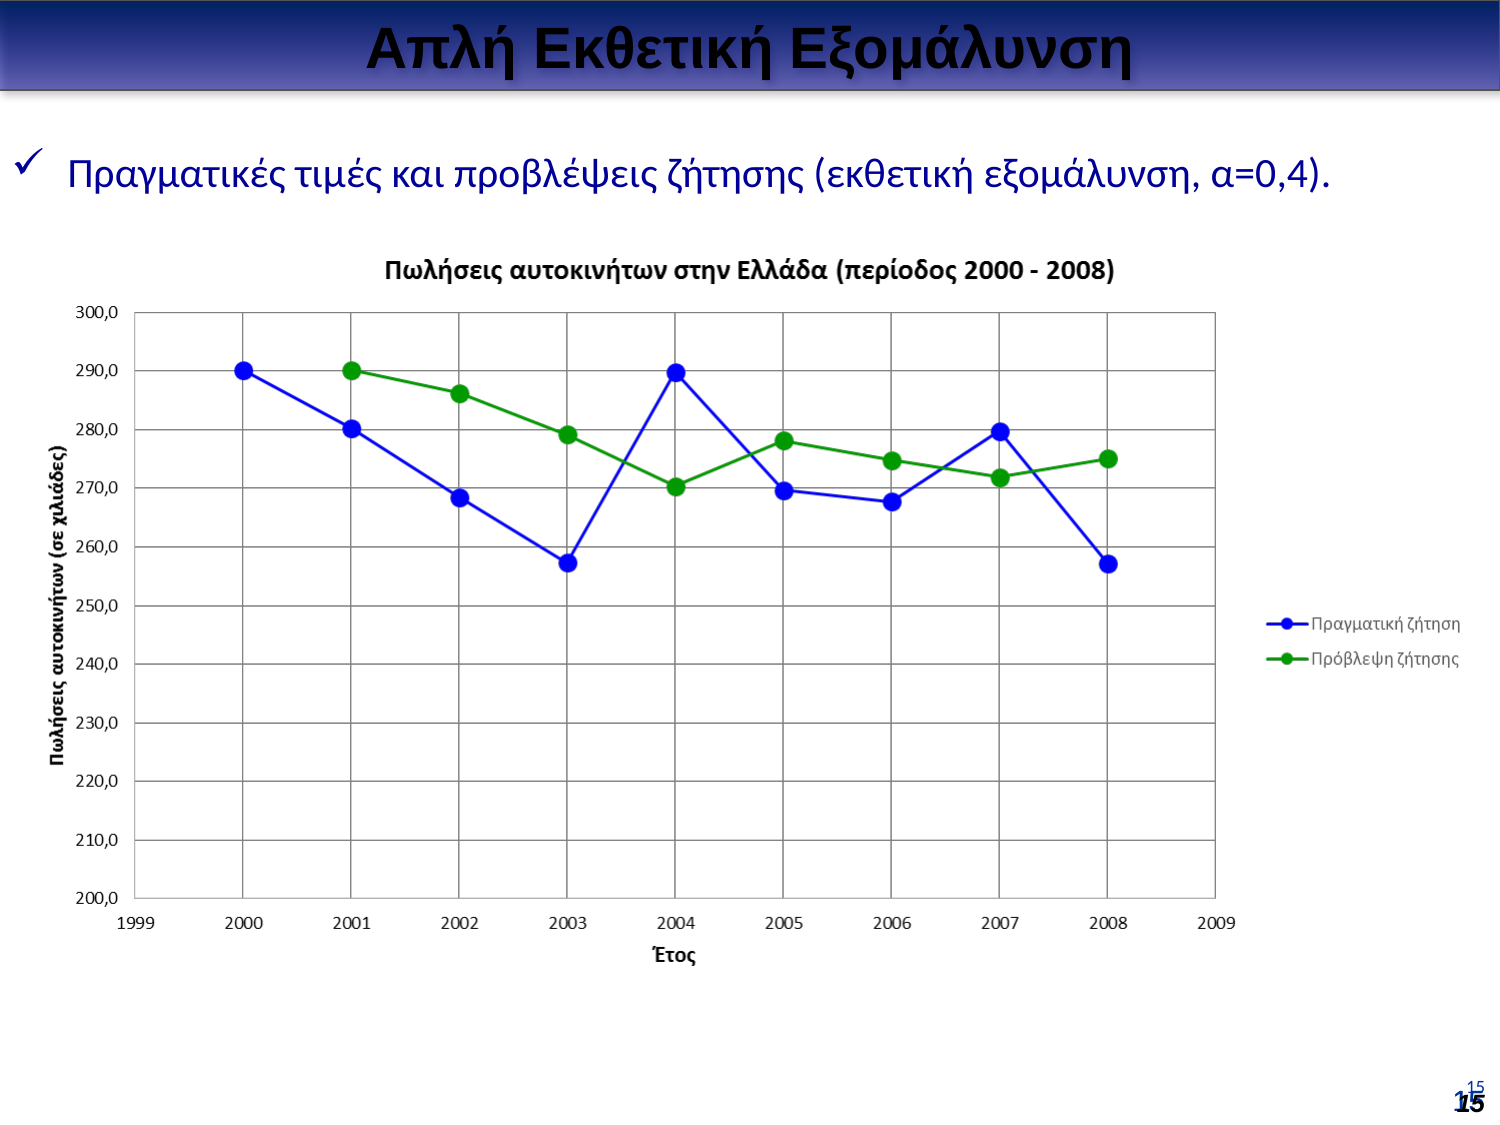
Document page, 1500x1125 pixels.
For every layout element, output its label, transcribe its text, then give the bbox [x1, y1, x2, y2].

text_box Απλή Εκθετική Εξομάλυνση [0, 0, 1500, 90]
picture [17, 235, 1483, 994]
text_box Πραγματικές τιμές και προβλέψεις ζήτησης (εκθετική εξομάλυνση, α=0,4). [0, 113, 1447, 204]
text_box 15 [1149, 1046, 1500, 1125]
text_box 15 [1424, 1079, 1500, 1125]
